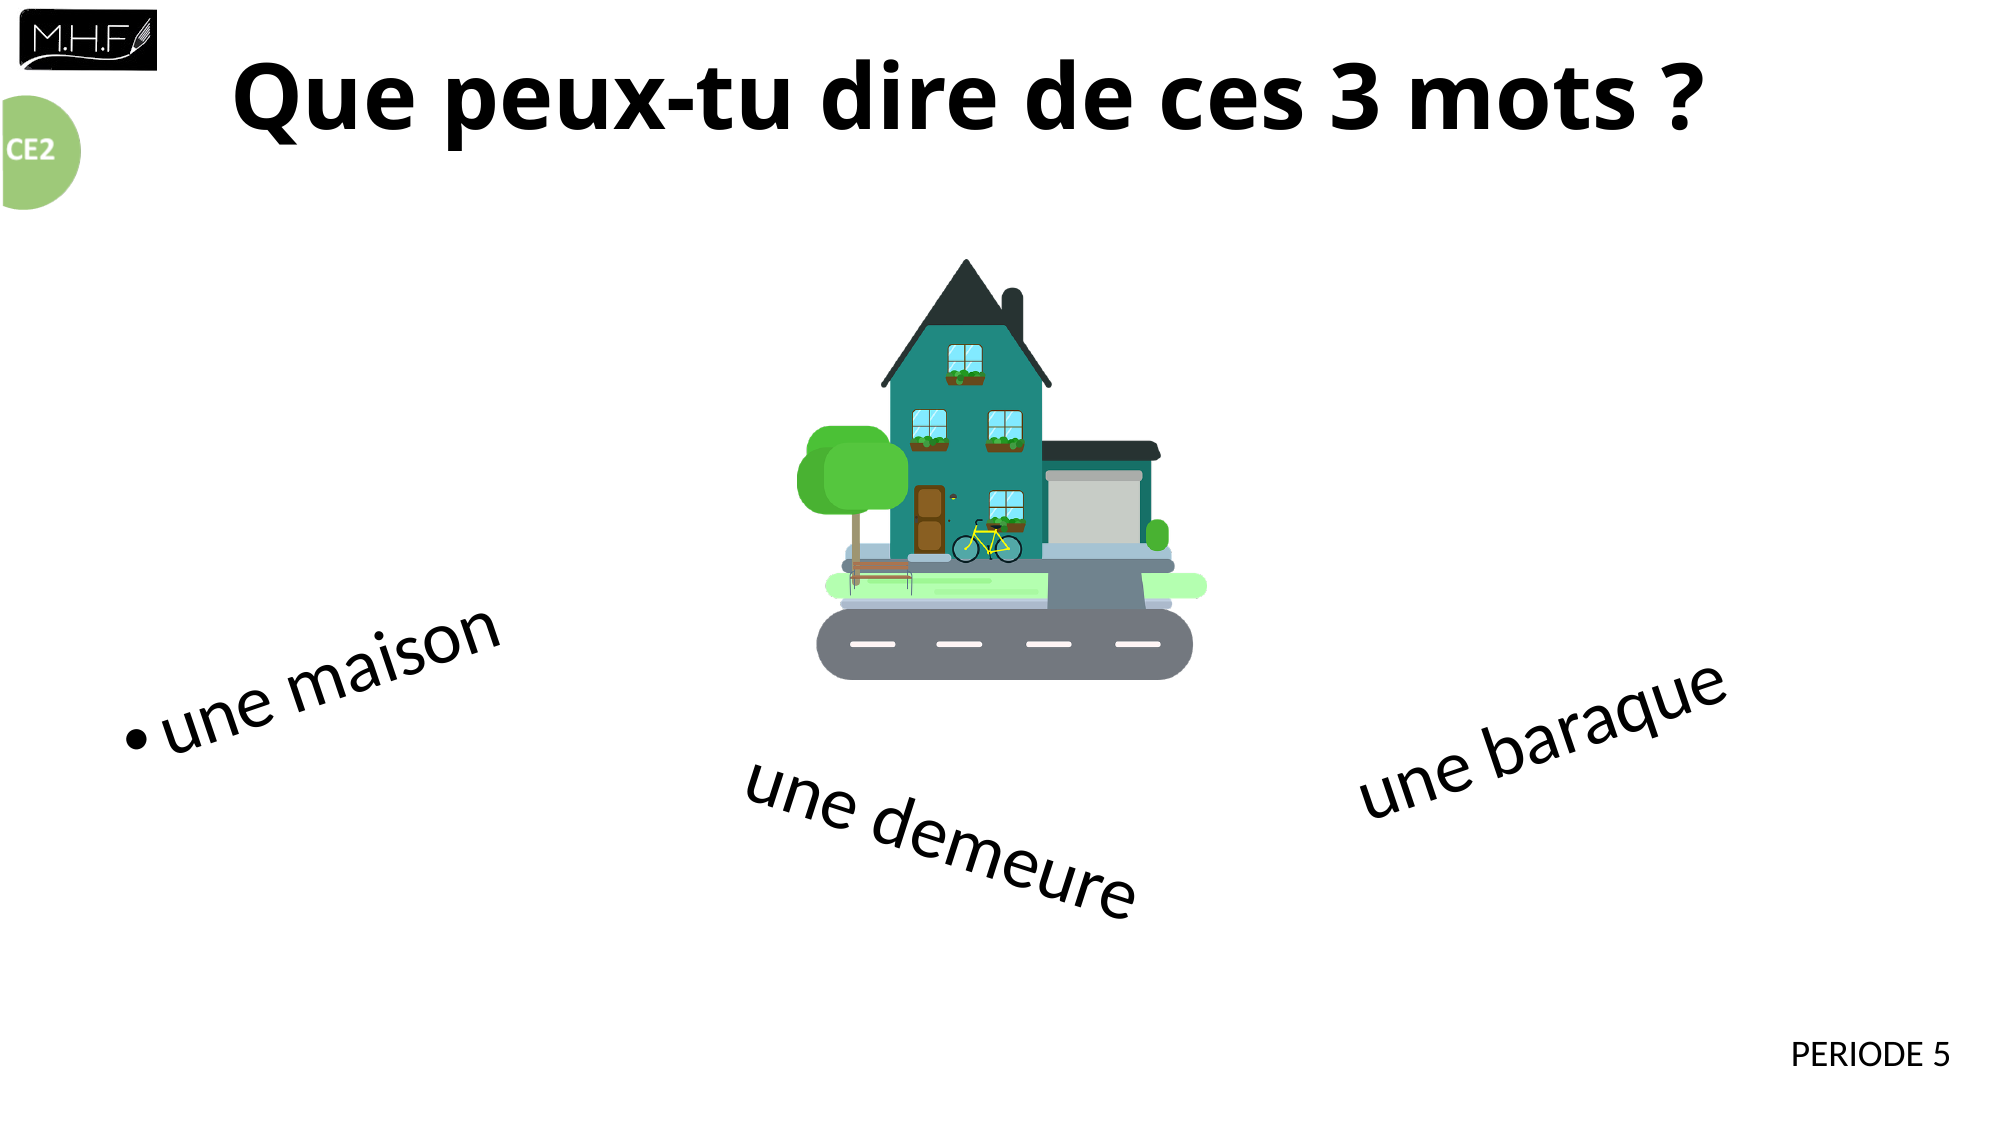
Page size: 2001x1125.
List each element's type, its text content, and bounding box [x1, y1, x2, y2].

text_box une demeure [683, 700, 1213, 945]
picture [797, 258, 1207, 680]
picture [0, 95, 101, 210]
text_box une baraque [1230, 582, 1844, 863]
picture [16, 7, 157, 74]
text_box une maison [96, 539, 612, 787]
text_box Que peux-tu dire de ces 3 mots ? [215, 35, 1858, 165]
text_box PERIODE 5 [1362, 1021, 1967, 1082]
